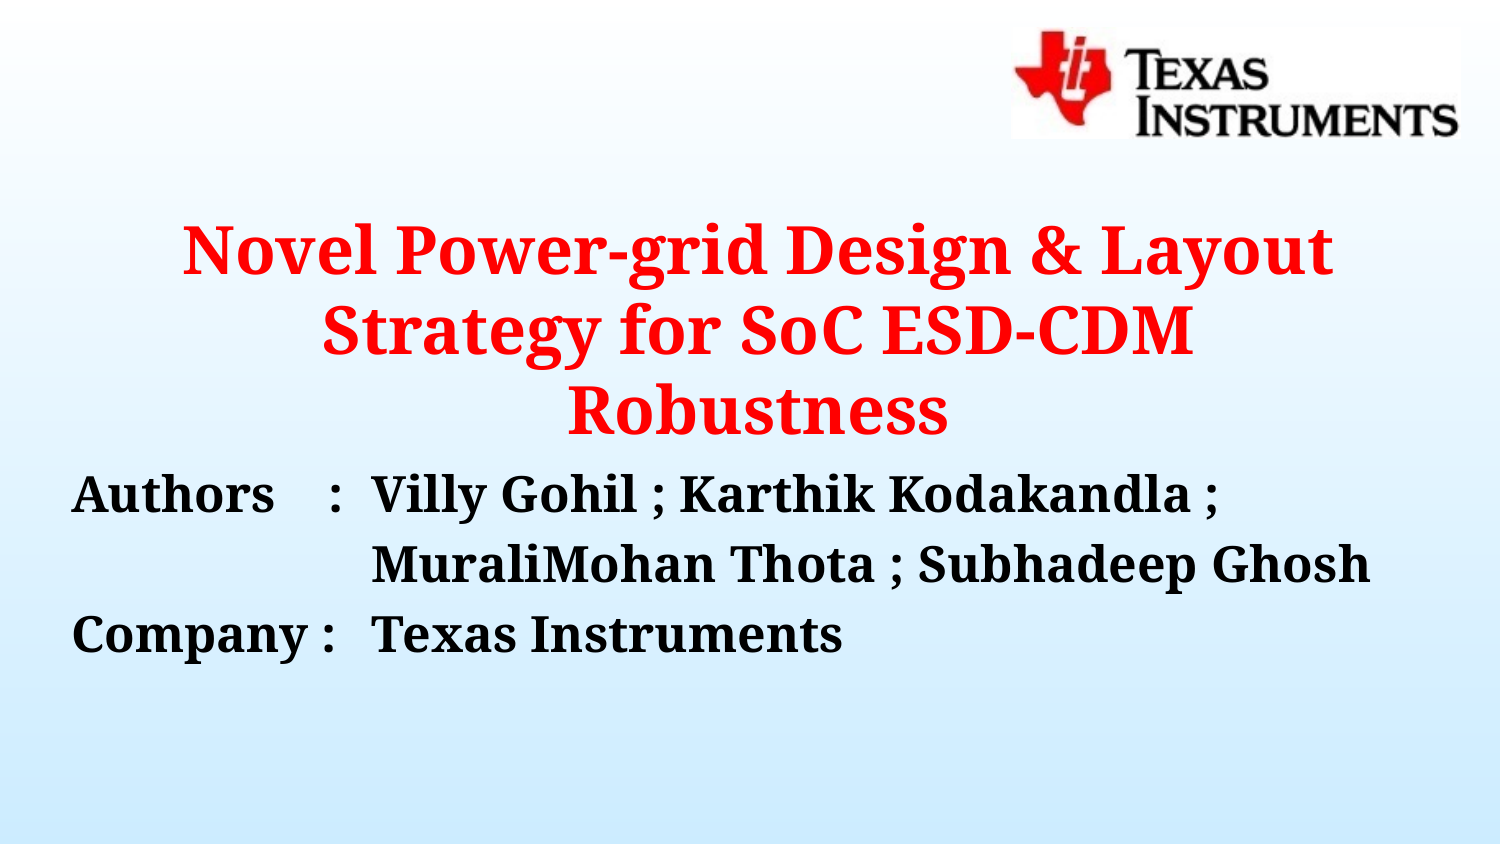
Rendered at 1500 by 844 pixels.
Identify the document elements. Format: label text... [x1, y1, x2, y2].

picture [1011, 27, 1461, 139]
subtitle Authors : Villy Gohil ; Karthik Kodakandla ; MuraliMohan Thota ; Subhadeep Ghosh Company : Texas Instruments [56, 455, 1444, 672]
title Novel Power-grid Design & Layout Strategy for SoC ESD-CDM Robustness [122, 197, 1396, 455]
